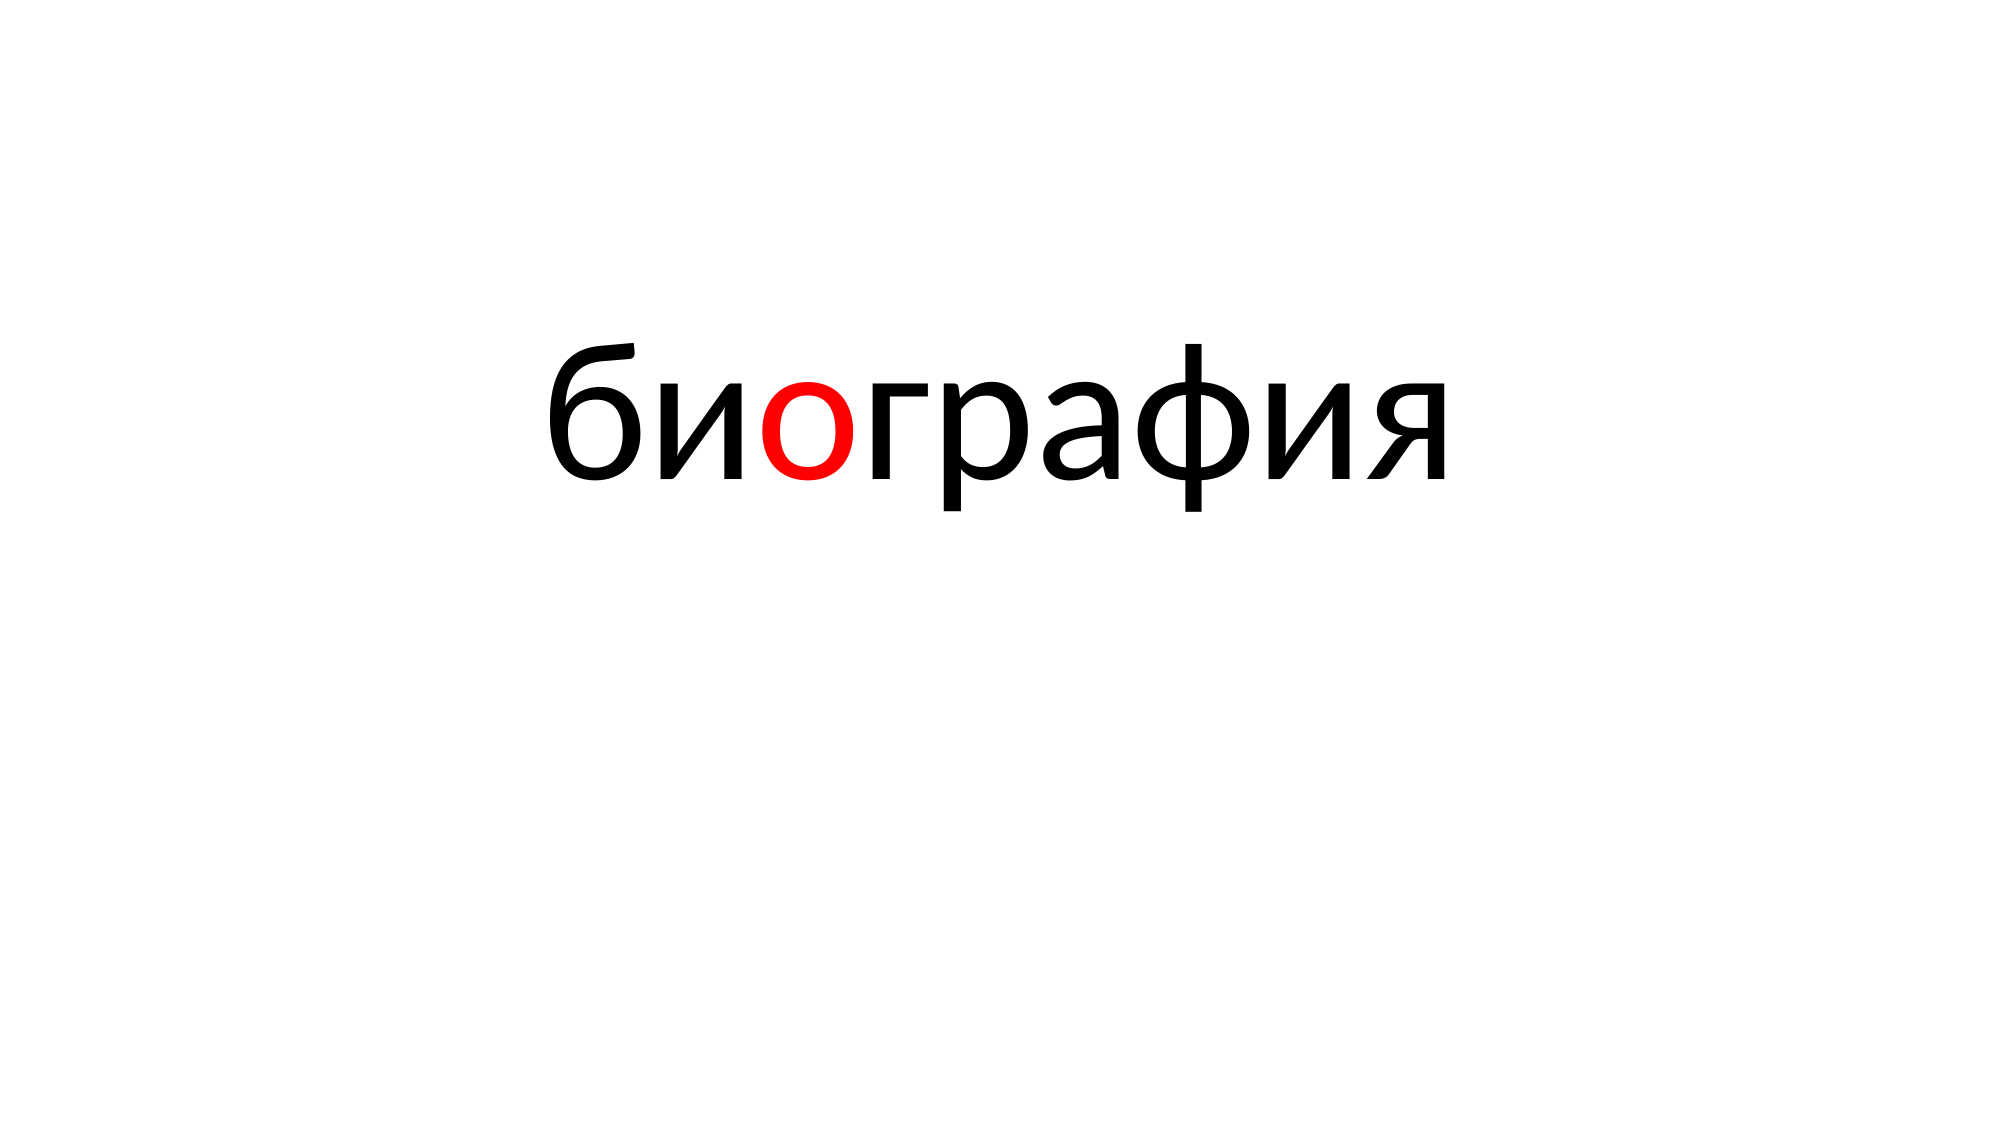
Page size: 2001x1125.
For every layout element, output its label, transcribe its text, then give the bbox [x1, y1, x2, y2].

list биография [137, 299, 1863, 1014]
